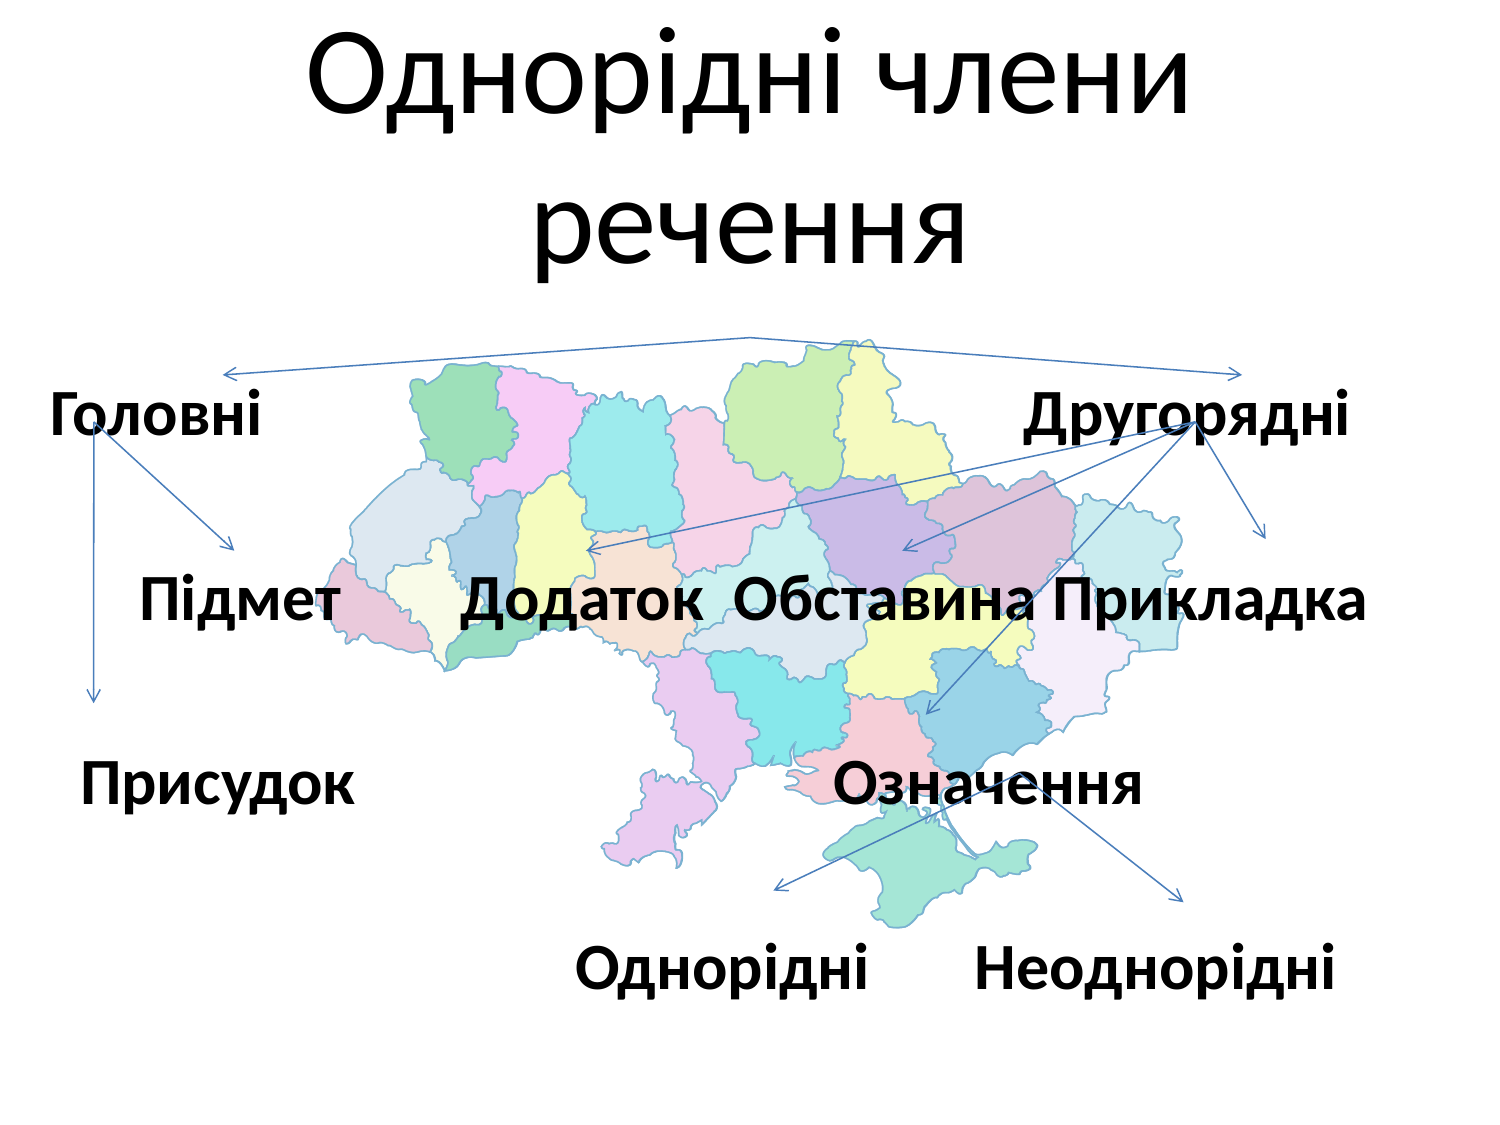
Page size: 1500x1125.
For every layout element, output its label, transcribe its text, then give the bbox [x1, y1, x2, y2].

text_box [913, 433, 1208, 704]
title Однорідні члени речення [561, 45, 1425, 233]
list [312, 337, 1187, 930]
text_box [439, 40, 557, 592]
title Однорідні члени речення [75, 45, 434, 233]
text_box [1212, 445, 1290, 516]
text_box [585, 421, 1196, 552]
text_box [1019, 773, 1184, 903]
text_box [773, 773, 1020, 891]
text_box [93, 421, 235, 552]
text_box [948, 81, 1067, 419]
text_box Головні Другорядні Підмет Додаток Обставина Прикладка Присудок Означення Однорідні Неоднорідні [35, 269, 1465, 1012]
